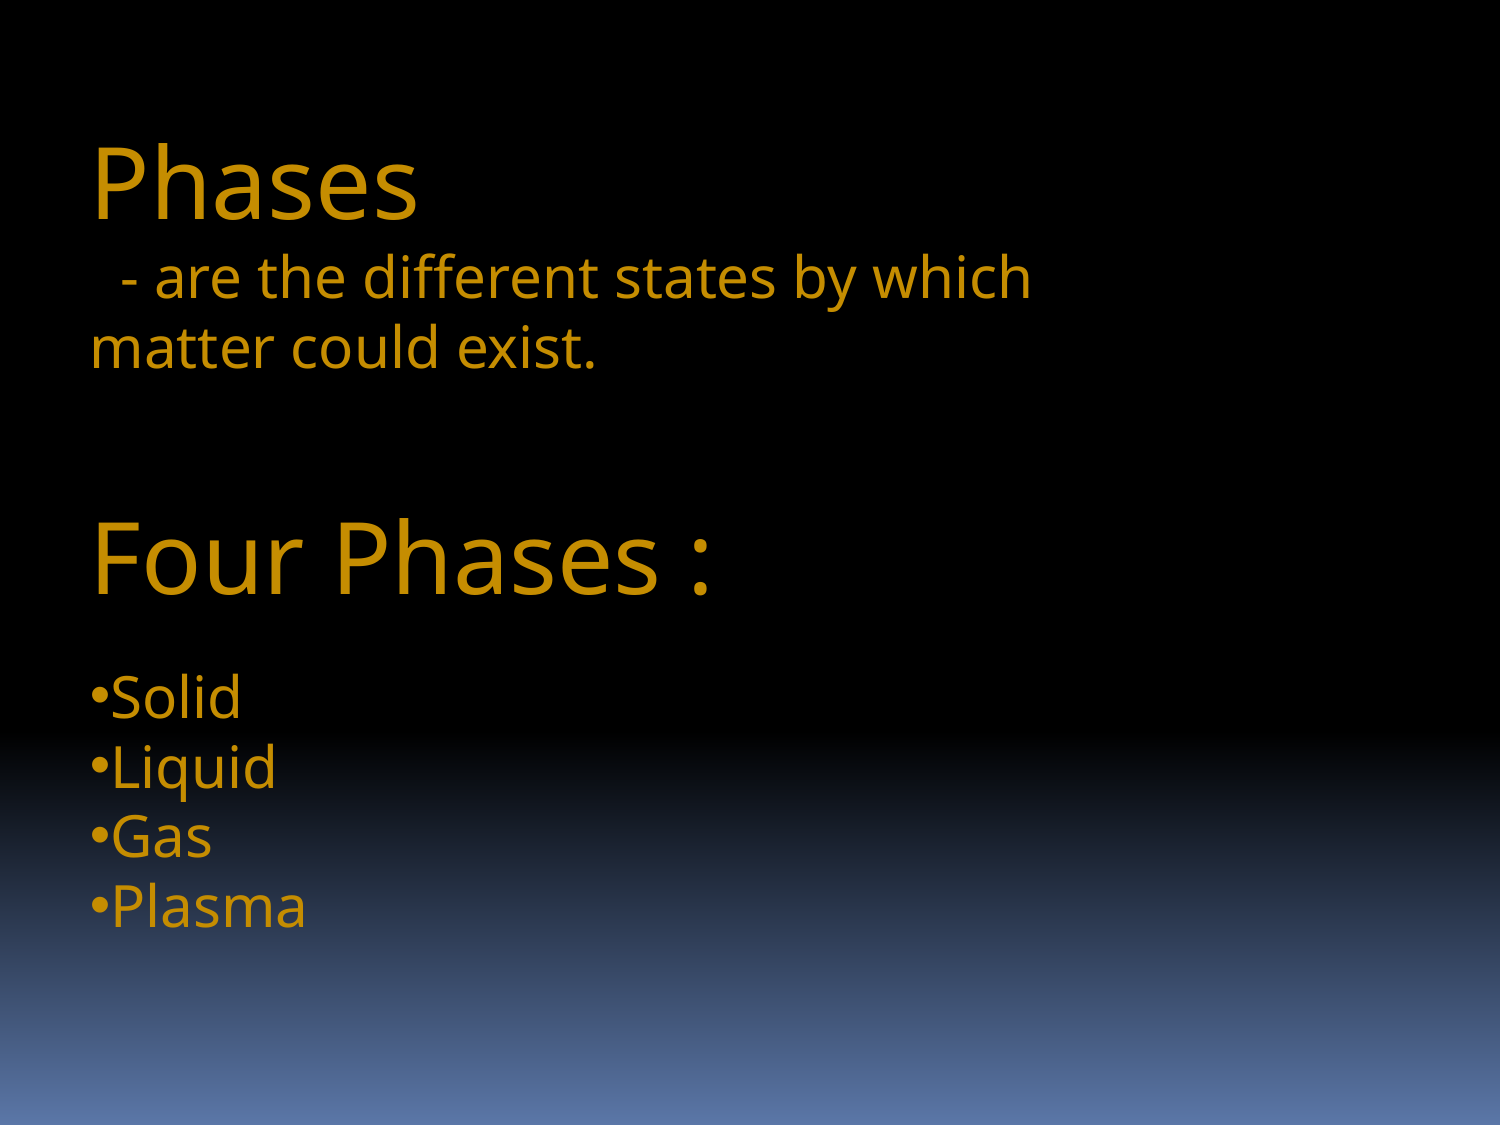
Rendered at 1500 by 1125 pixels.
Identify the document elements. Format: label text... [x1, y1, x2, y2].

text_box Phases - are the different states by which matter could exist. Four Phases : Solid Liquid Gas Plasma [75, 112, 1225, 1082]
